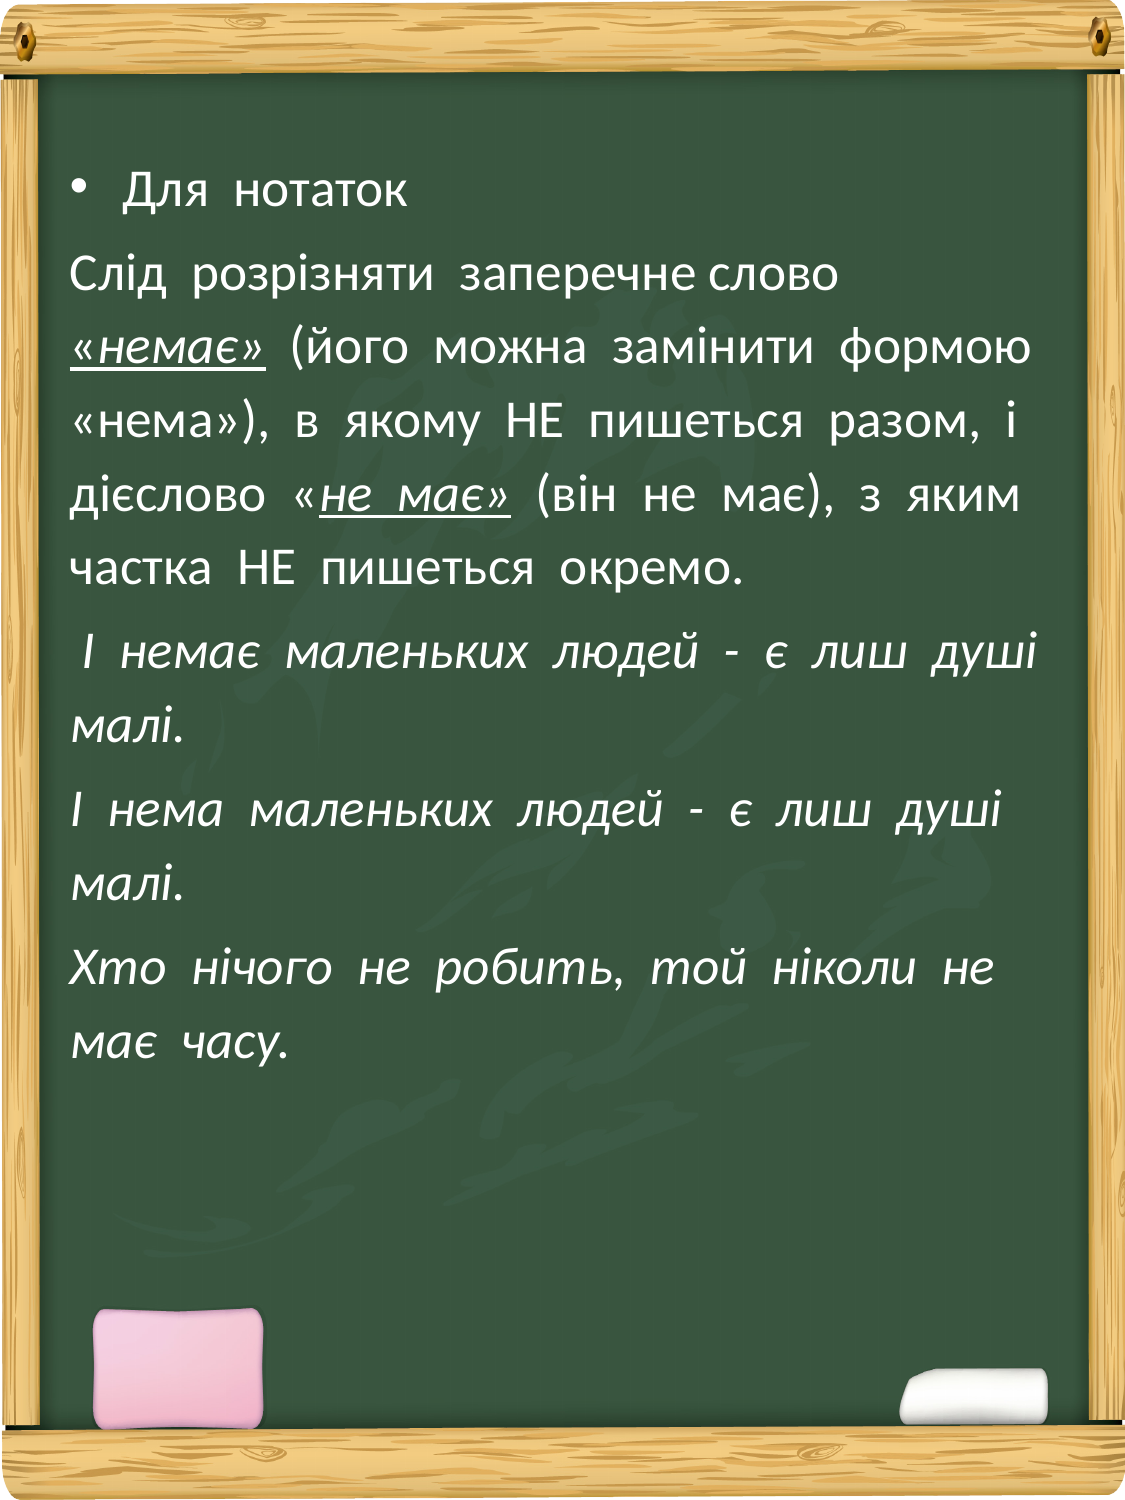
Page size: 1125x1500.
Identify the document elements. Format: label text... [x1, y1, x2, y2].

picture [0, 0, 1125, 1500]
list Для нотаток Слід розрізняти заперечне слово «немає» (його можна замінити формою «нема»), в якому НЕ пишеться разом, і дієслово «не має» (він не має), з яким частка НЕ пишеться окремо. І немає маленьких людей - є лиш душі малі. І нема маленьких людей - є лиш душі малі. Хто нічого не робить, той ніколи не має часу. [54, 135, 1068, 1126]
